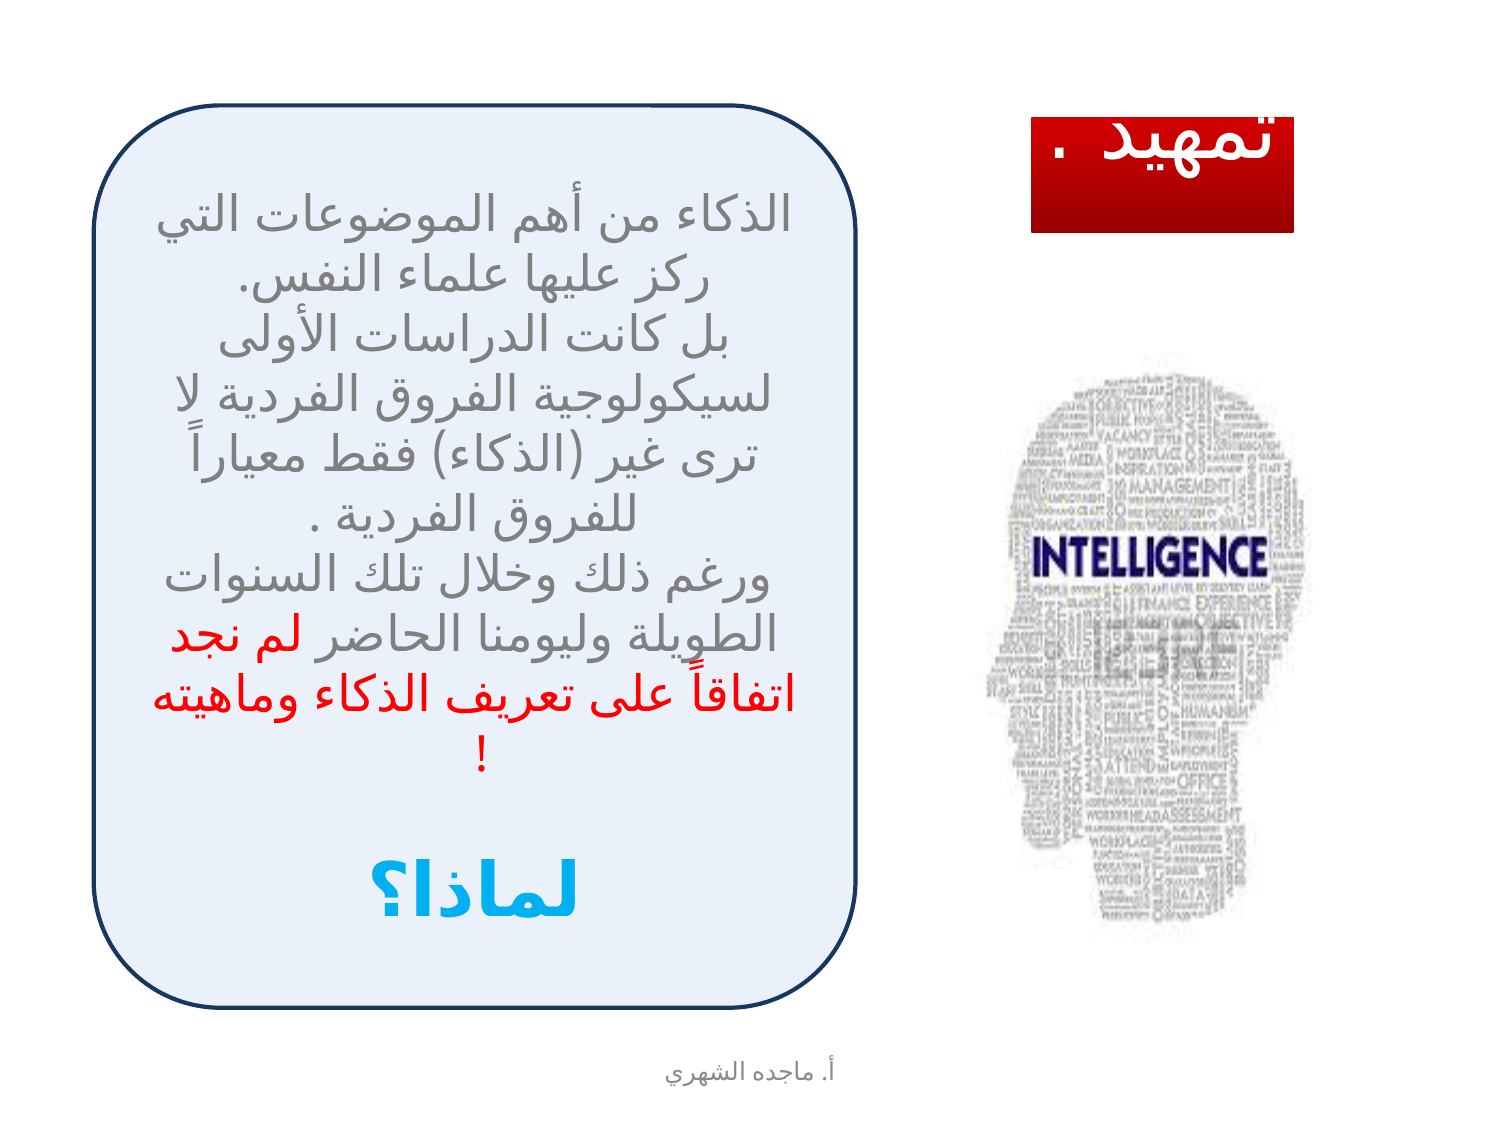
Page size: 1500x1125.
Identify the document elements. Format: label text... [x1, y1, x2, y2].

text_box الذكاء من أهم الموضوعات التي ركز عليها علماء النفس. بل كانت الدراسات الأولى لسيكولوجية الفروق الفردية لا ترى غير (الذكاء) فقط معياراً للفروق الفردية . ورغم ذلك وخلال تلك السنوات الطويلة وليومنا الحاضر لم نجد اتفاقاً على تعريف الذكاء وماهيته ! لماذا؟ [91, 103, 858, 1010]
picture [902, 304, 1383, 997]
text_box تمهيد .. [1029, 115, 1296, 235]
footer أ. ماجده الشهري [512, 1042, 988, 1103]
